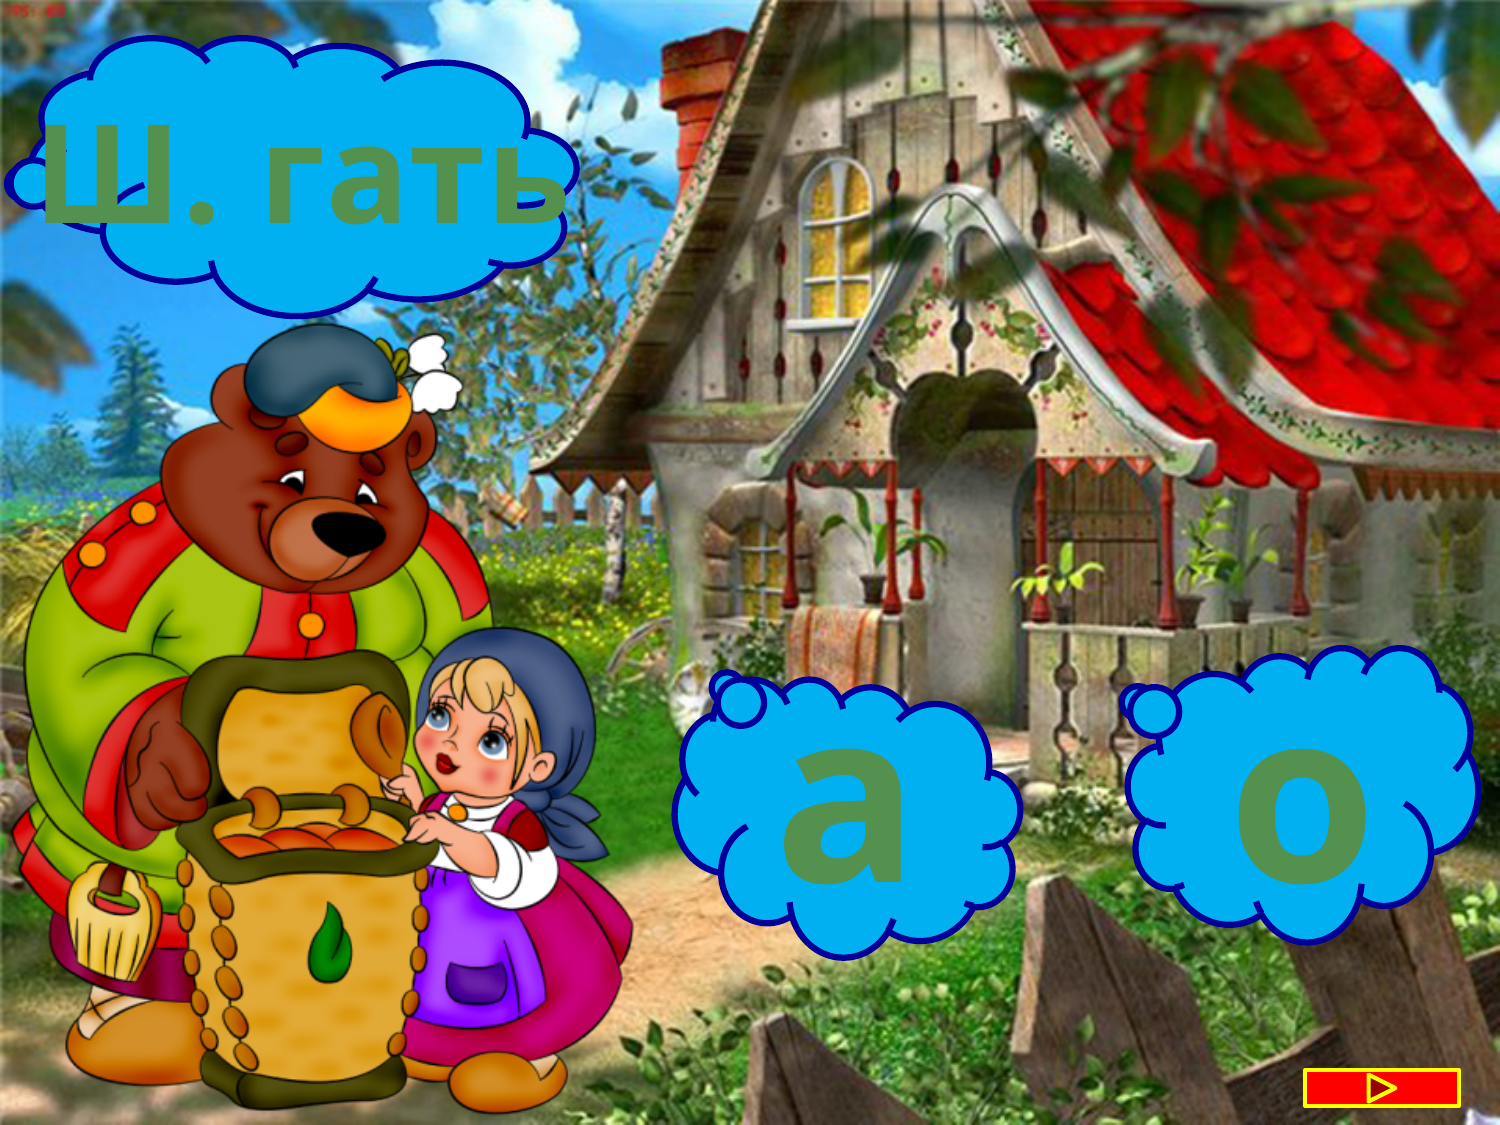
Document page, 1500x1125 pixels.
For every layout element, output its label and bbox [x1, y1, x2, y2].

text_box [674, 635, 1021, 958]
text_box [1127, 635, 1479, 942]
picture [0, 0, 1500, 1125]
